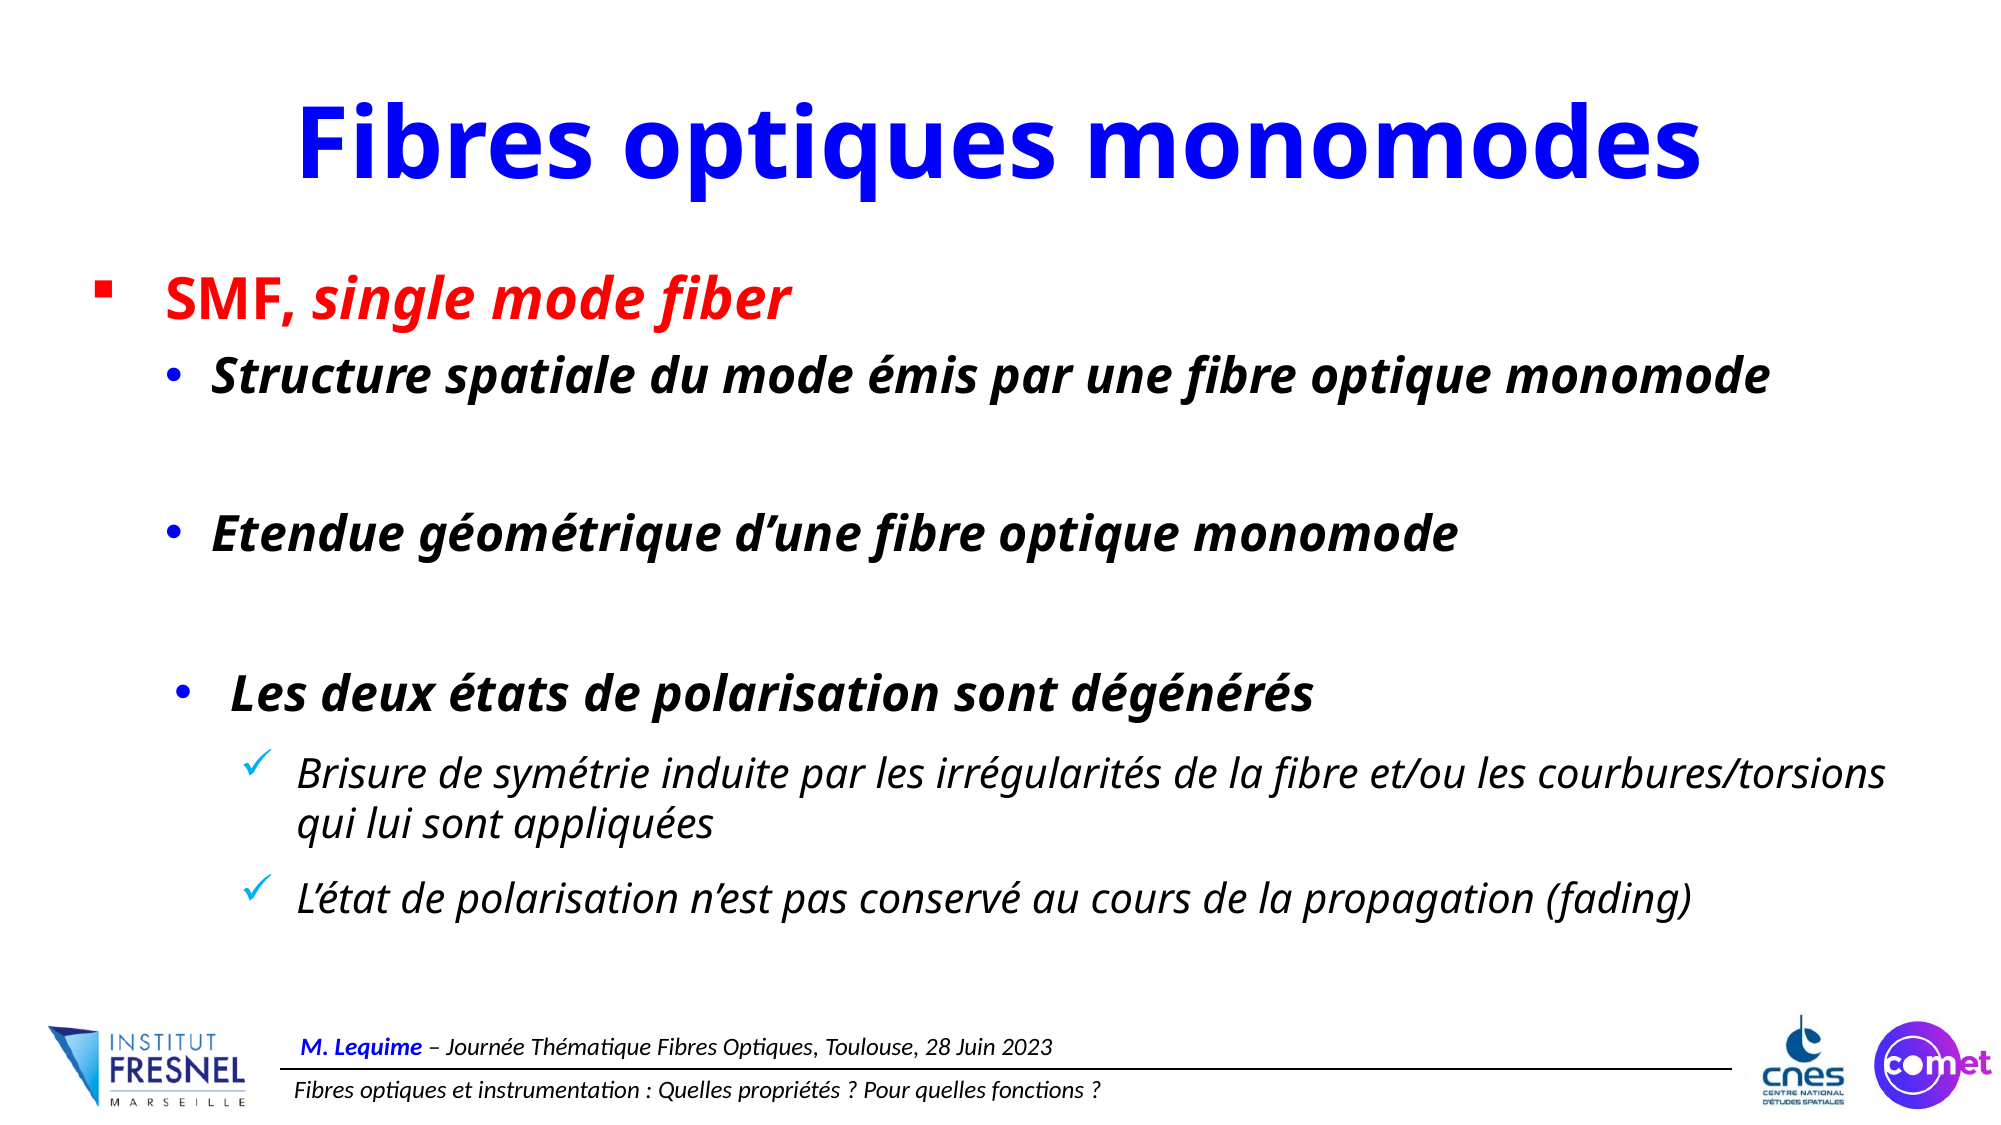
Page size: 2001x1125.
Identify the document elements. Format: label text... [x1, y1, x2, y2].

picture [43, 1021, 250, 1111]
picture [1873, 1020, 1993, 1110]
picture [1744, 1009, 1857, 1122]
title Fibres optiques monomodes [99, 45, 1900, 233]
